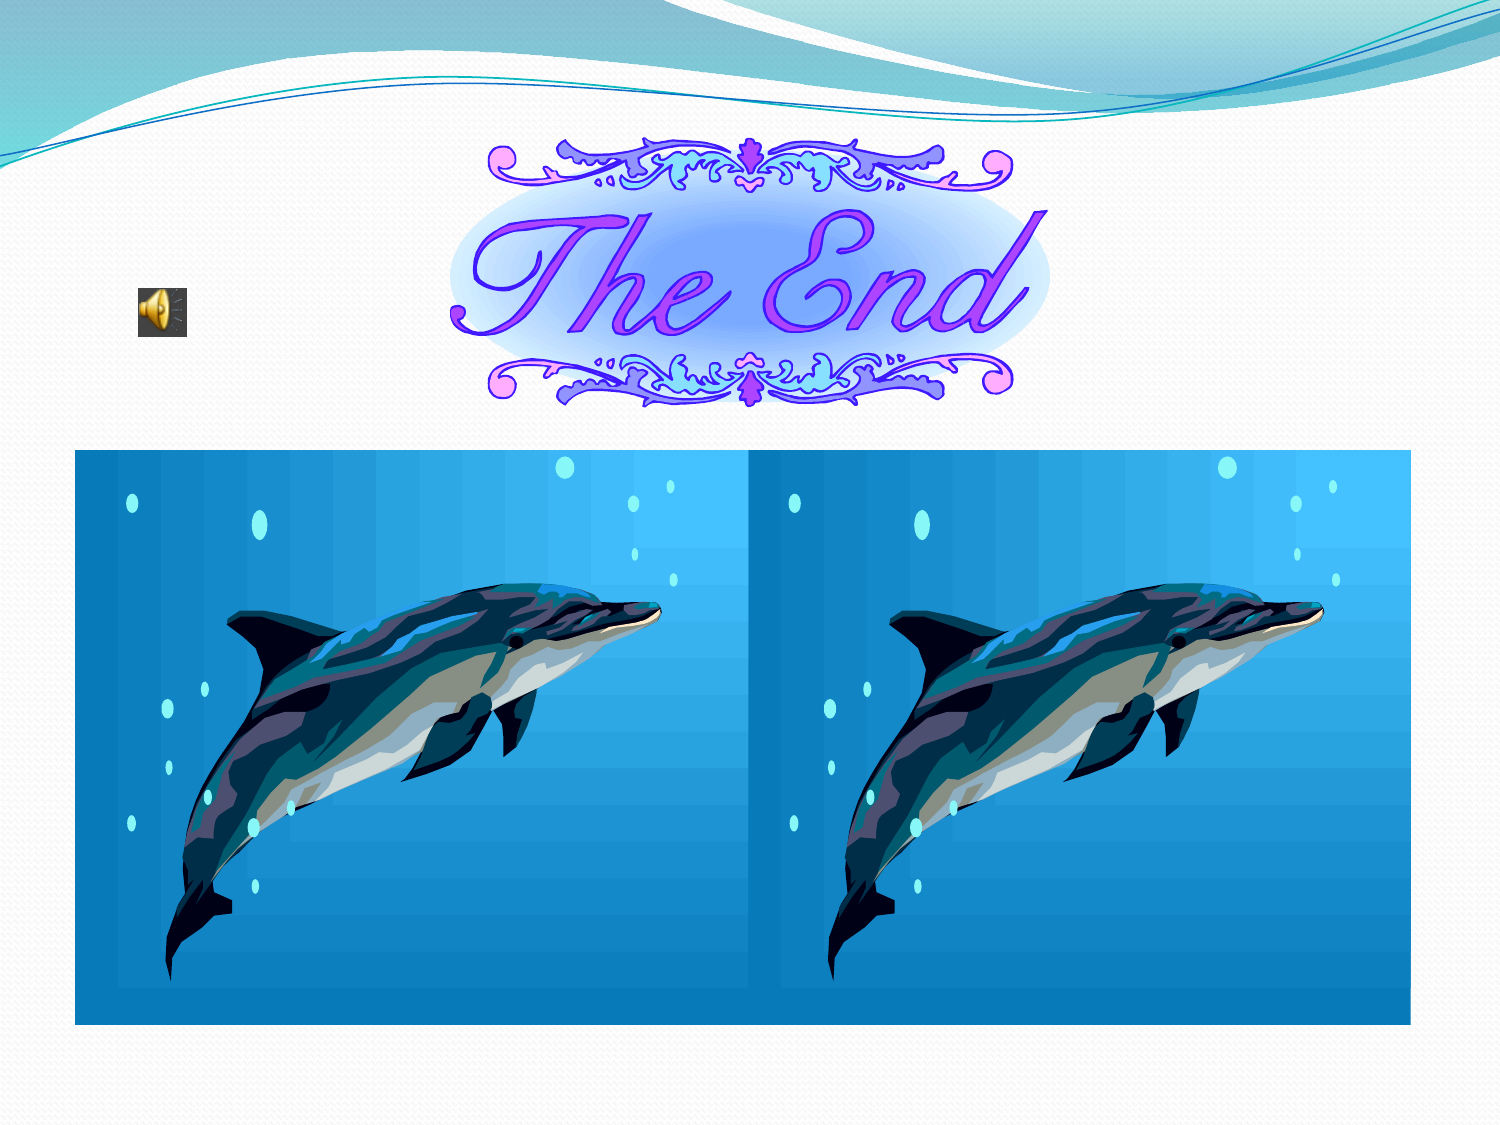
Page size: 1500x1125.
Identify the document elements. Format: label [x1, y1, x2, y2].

picture [137, 287, 188, 338]
picture [74, 449, 1411, 1026]
picture [449, 137, 1051, 408]
